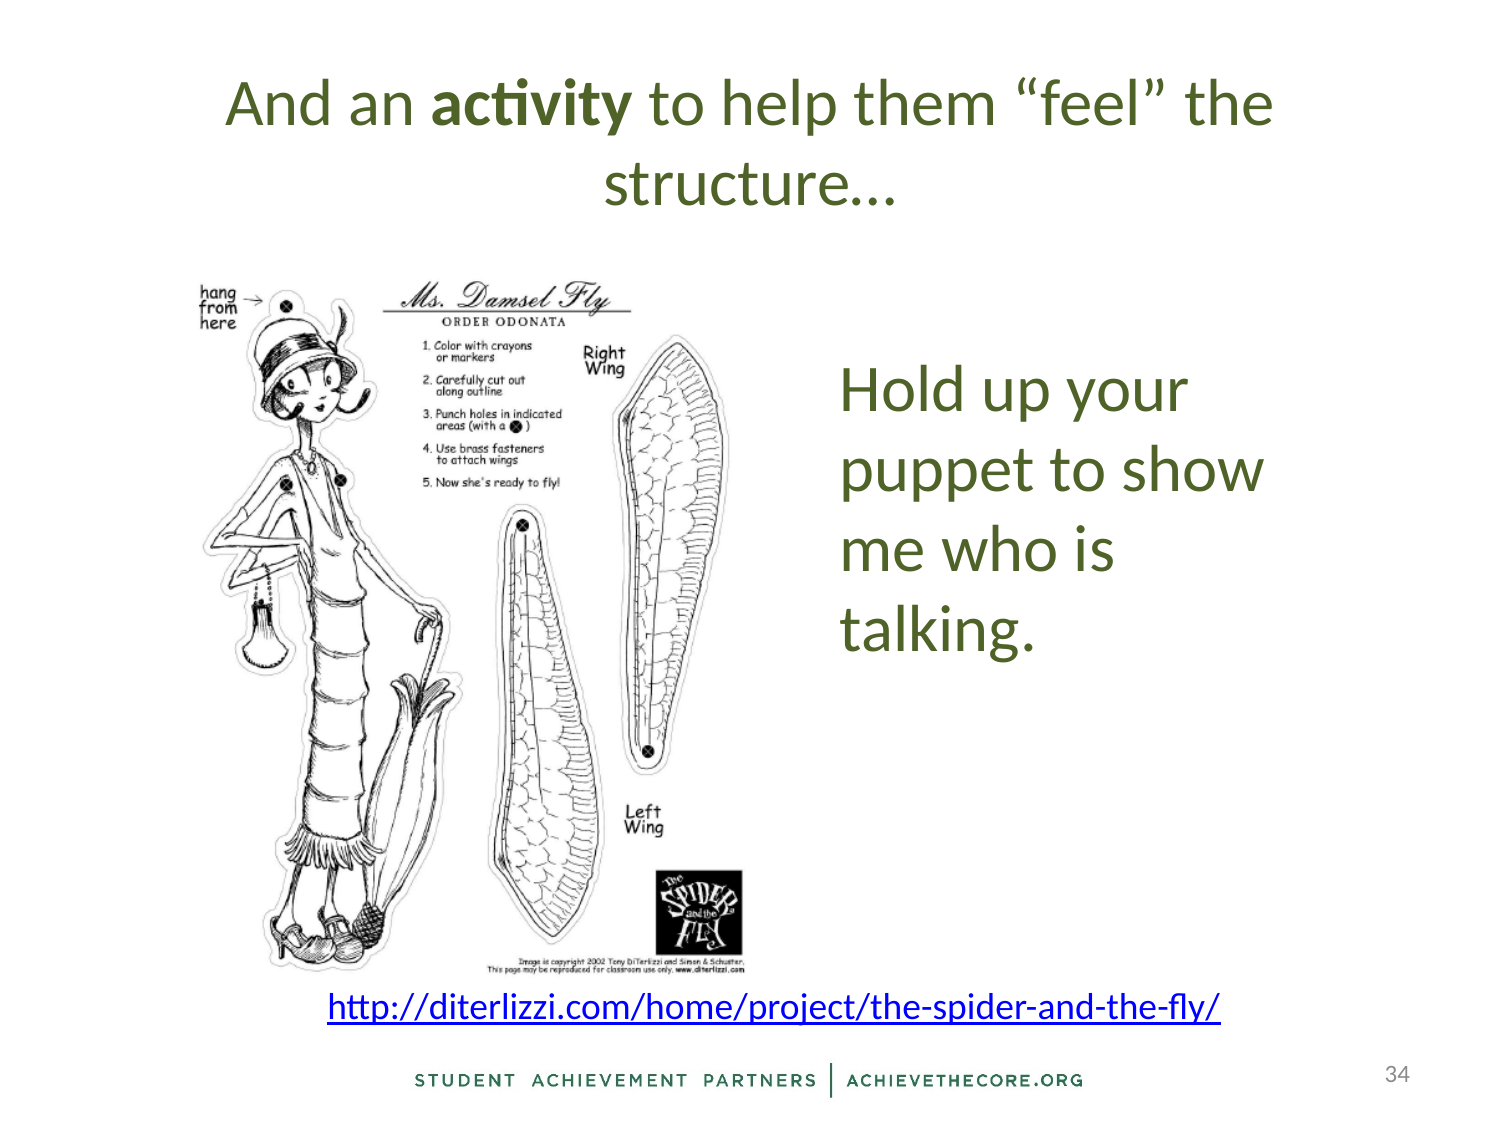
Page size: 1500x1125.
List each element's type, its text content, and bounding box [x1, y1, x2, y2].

text_box Hold up your puppet to show me who is talking. [825, 337, 1325, 752]
slide_number 34 [1074, 1042, 1425, 1103]
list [183, 249, 753, 993]
picture [399, 1057, 1101, 1102]
text_box http://diterlizzi.com/home/project/the-spider-and-the-fly/ [312, 974, 1475, 1080]
title And an activity to help them “feel” the structure… [75, 45, 1425, 233]
